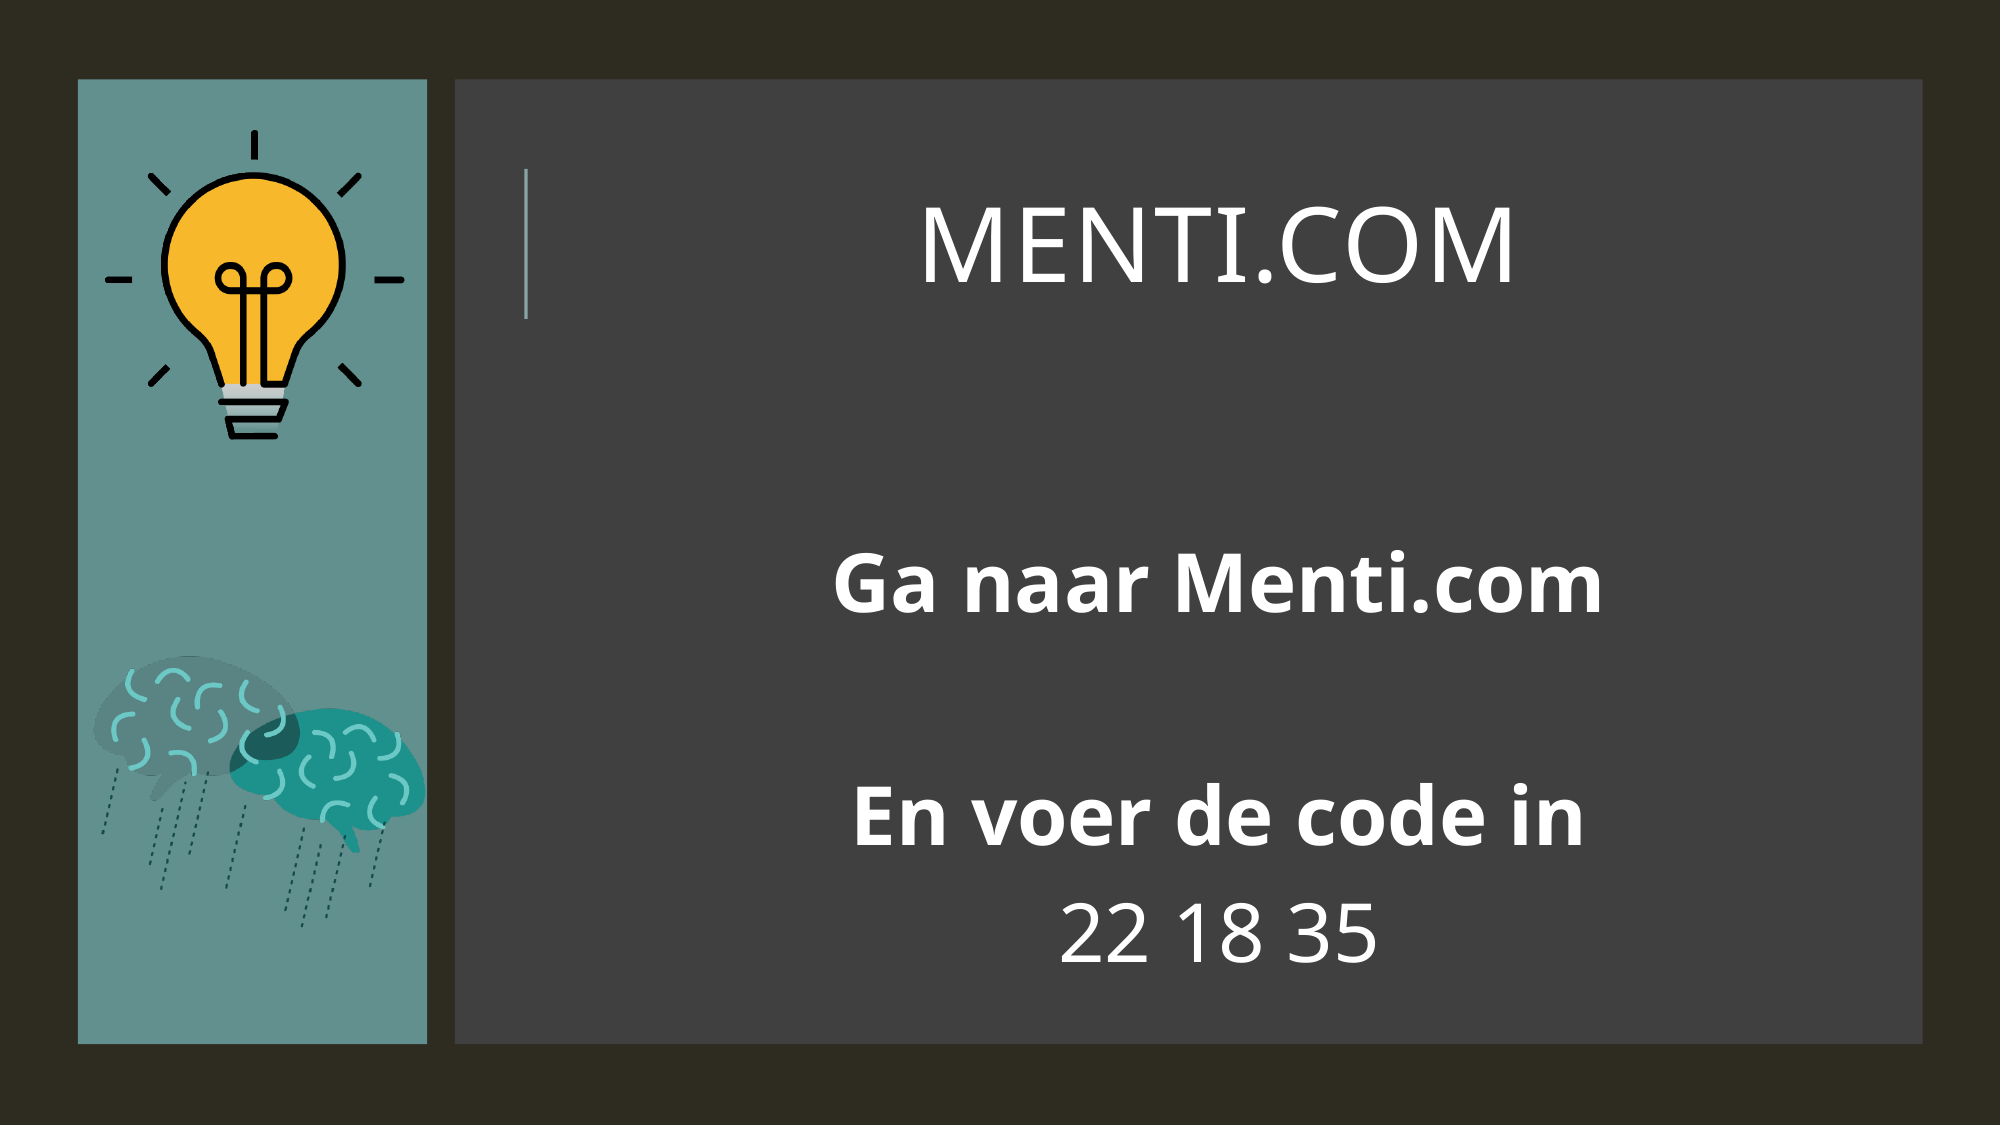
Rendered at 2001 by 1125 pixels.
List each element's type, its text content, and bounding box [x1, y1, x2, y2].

picture [79, 114, 429, 464]
text_box [0, 0, 2000, 1125]
text_box [453, 78, 1924, 1045]
title Menti.com [569, 129, 1869, 376]
picture [58, 564, 447, 953]
text_box [77, 469, 428, 559]
list Ga naar Menti.com En voer de code in 22 18 35 [569, 408, 1869, 992]
text_box [77, 78, 428, 111]
text_box [77, 961, 428, 1045]
